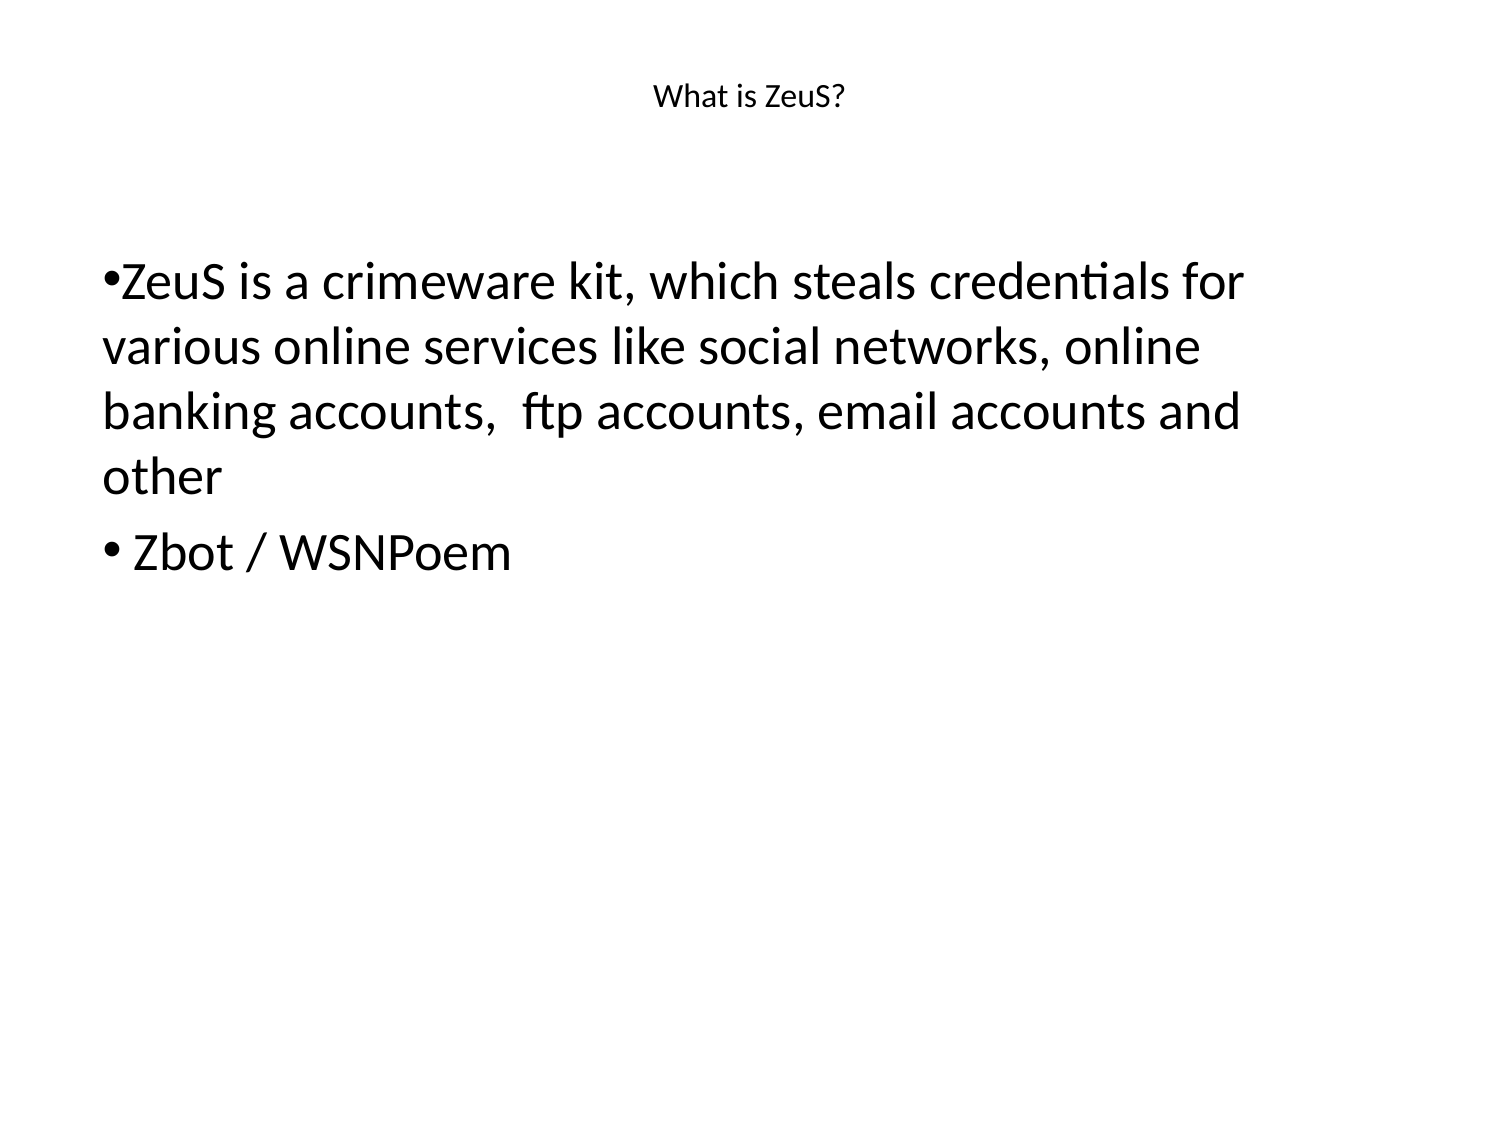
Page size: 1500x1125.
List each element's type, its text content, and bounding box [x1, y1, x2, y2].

subtitle ZeuS is a crimeware kit, which steals credentials for various online services like social networks, online banking accounts, ftp accounts, email accounts and other Zbot / WSNPoem [87, 237, 1275, 925]
title What is ZeuS? [112, 24, 1388, 163]
